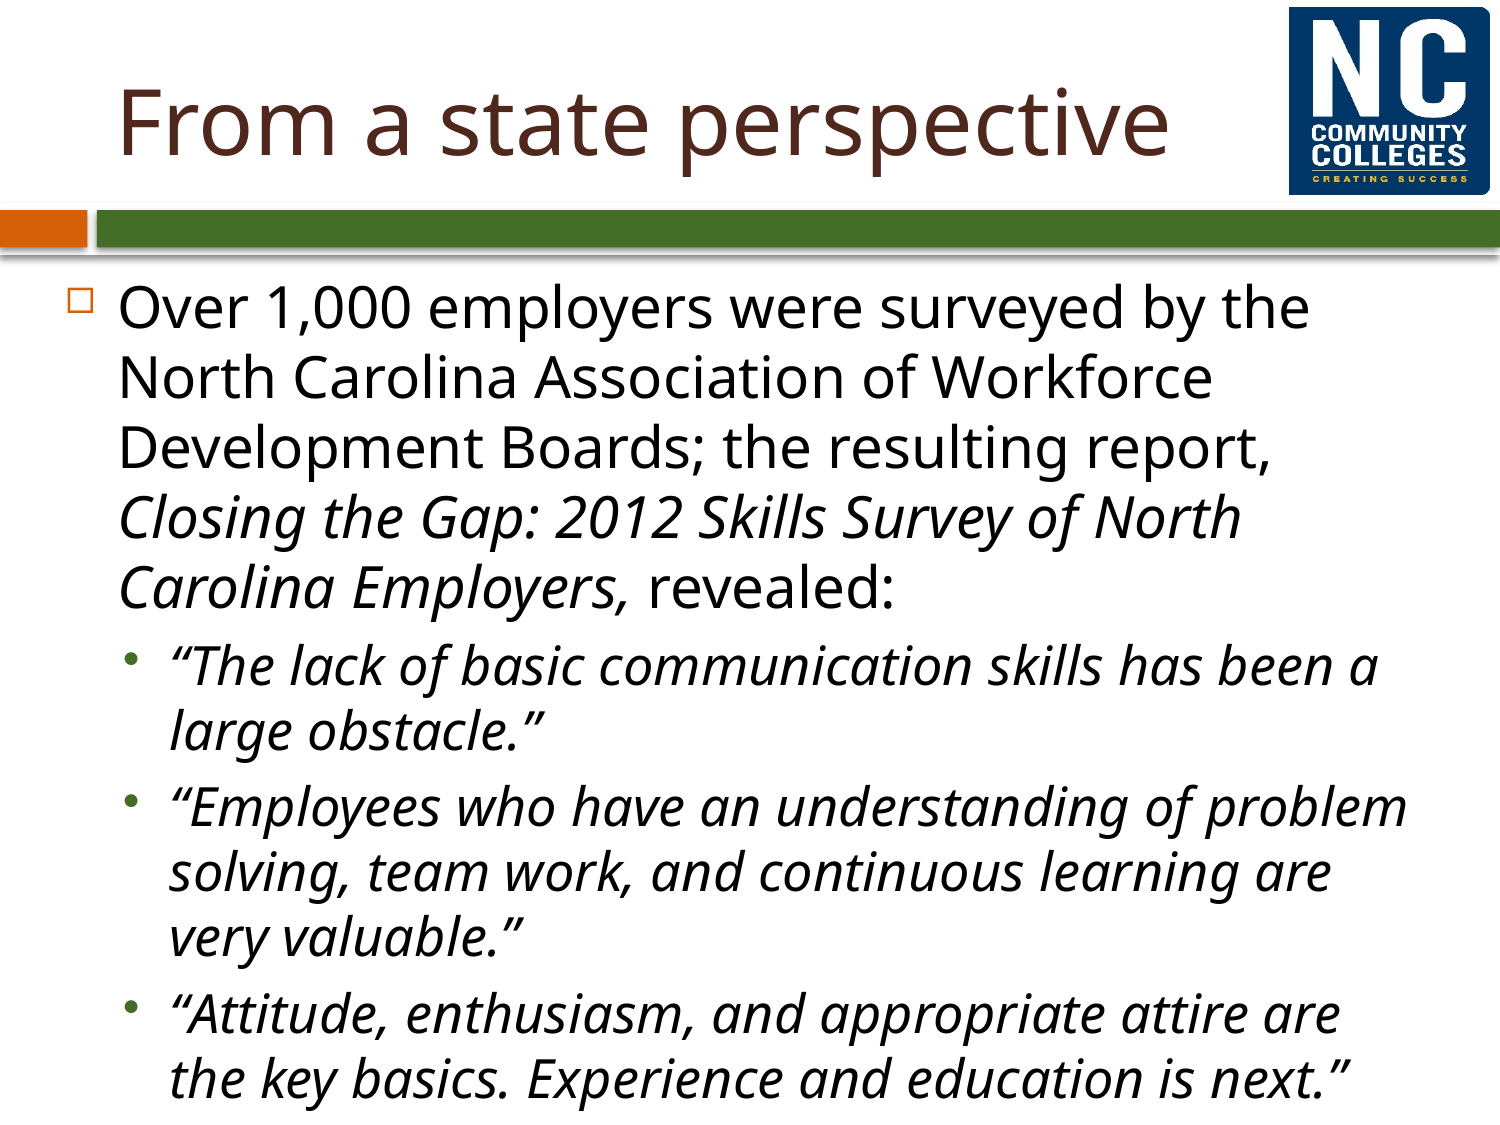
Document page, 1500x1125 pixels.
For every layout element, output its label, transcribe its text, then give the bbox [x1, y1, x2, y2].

picture [1288, 6, 1490, 195]
list Over 1,000 employers were surveyed by the North Carolina Association of Workforce Development Boards; the resulting report, Closing the Gap: 2012 Skills Survey of North Carolina Employers, revealed: “The lack of basic communication skills has been a large obstacle.” “Employees who have an understanding of problem solving, team work, and continuous learning are very valuable.” “Attitude, enthusiasm, and appropriate attire are the key basics. Experience and education is next.” [50, 262, 1438, 1025]
title From a state perspective [100, 37, 1284, 200]
